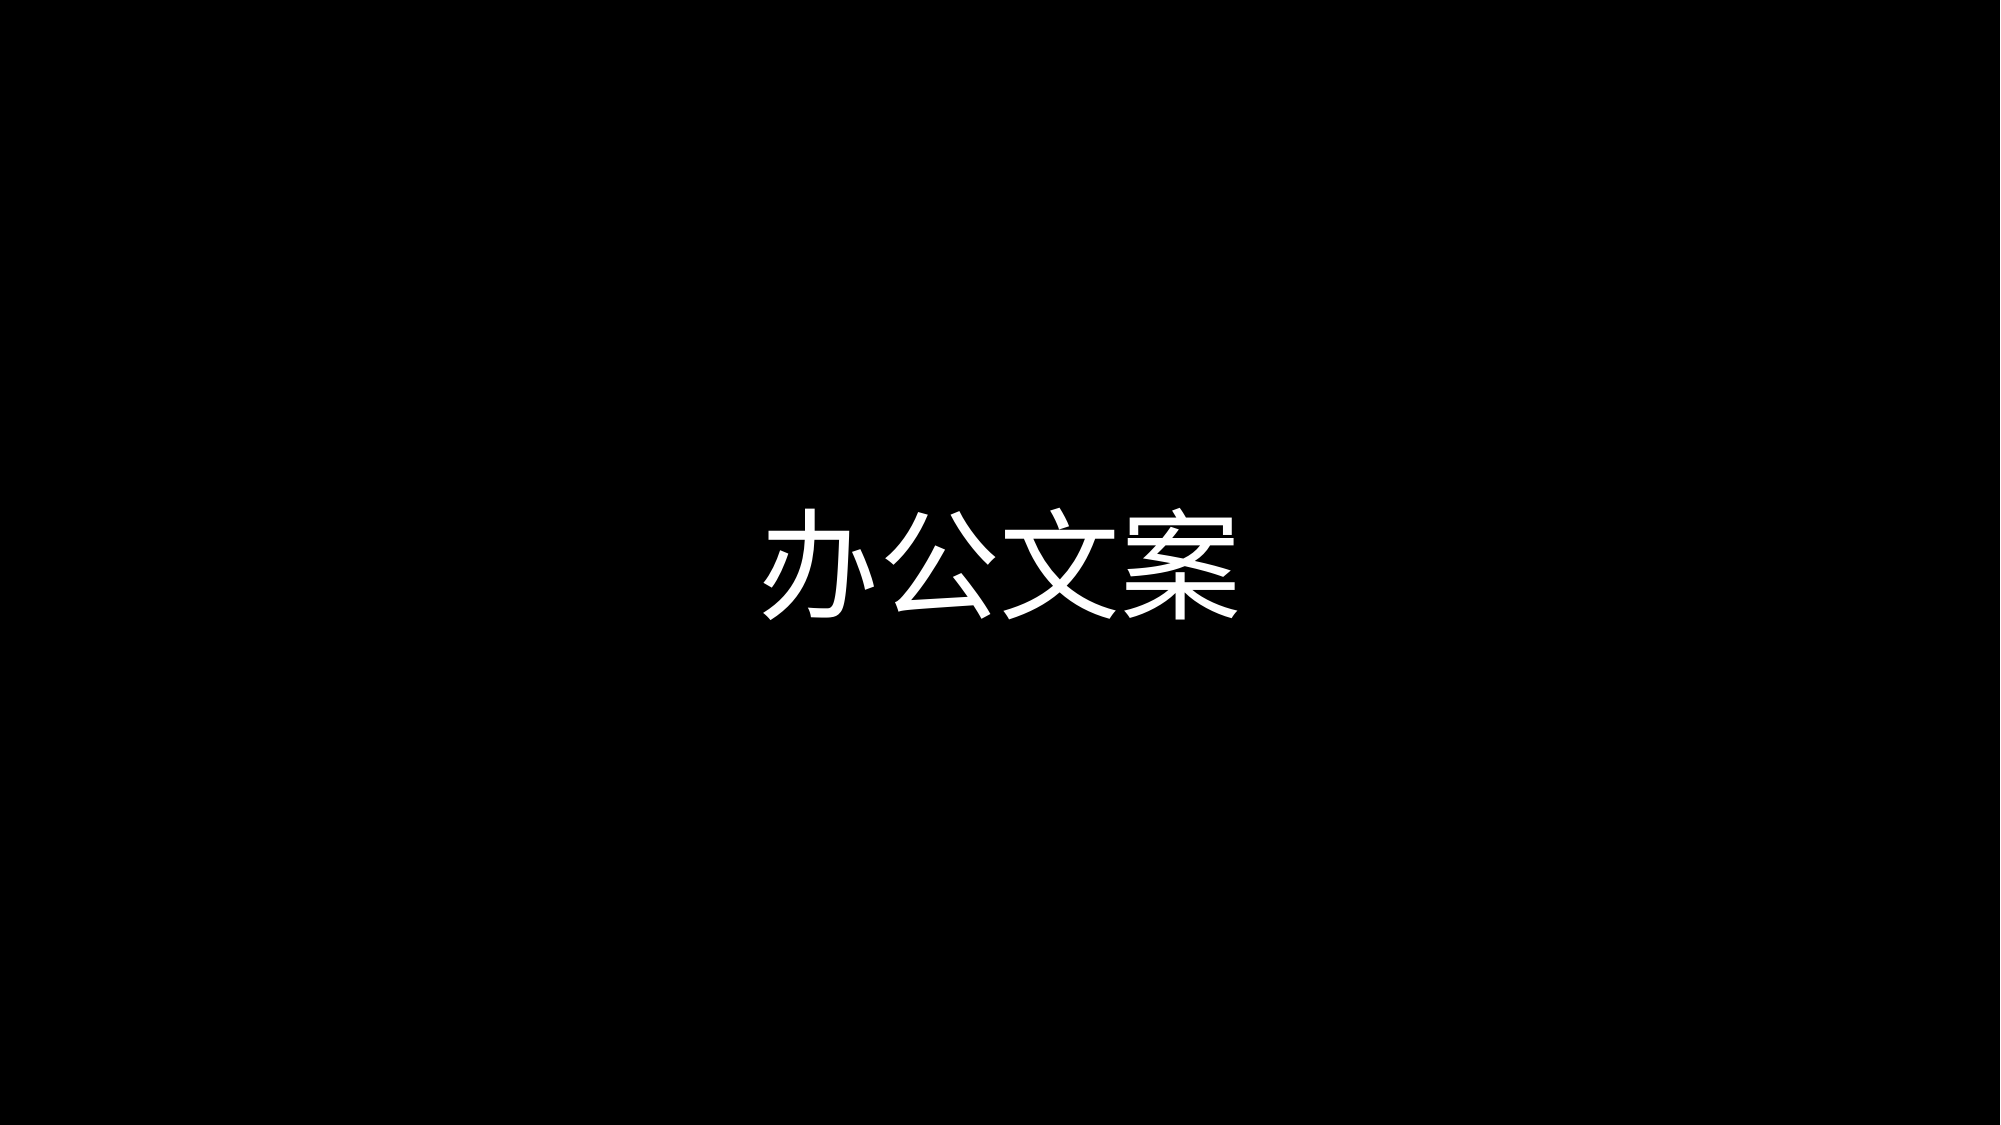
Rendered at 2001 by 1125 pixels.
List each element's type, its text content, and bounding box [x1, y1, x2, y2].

text_box 办公文案 [697, 481, 1303, 644]
